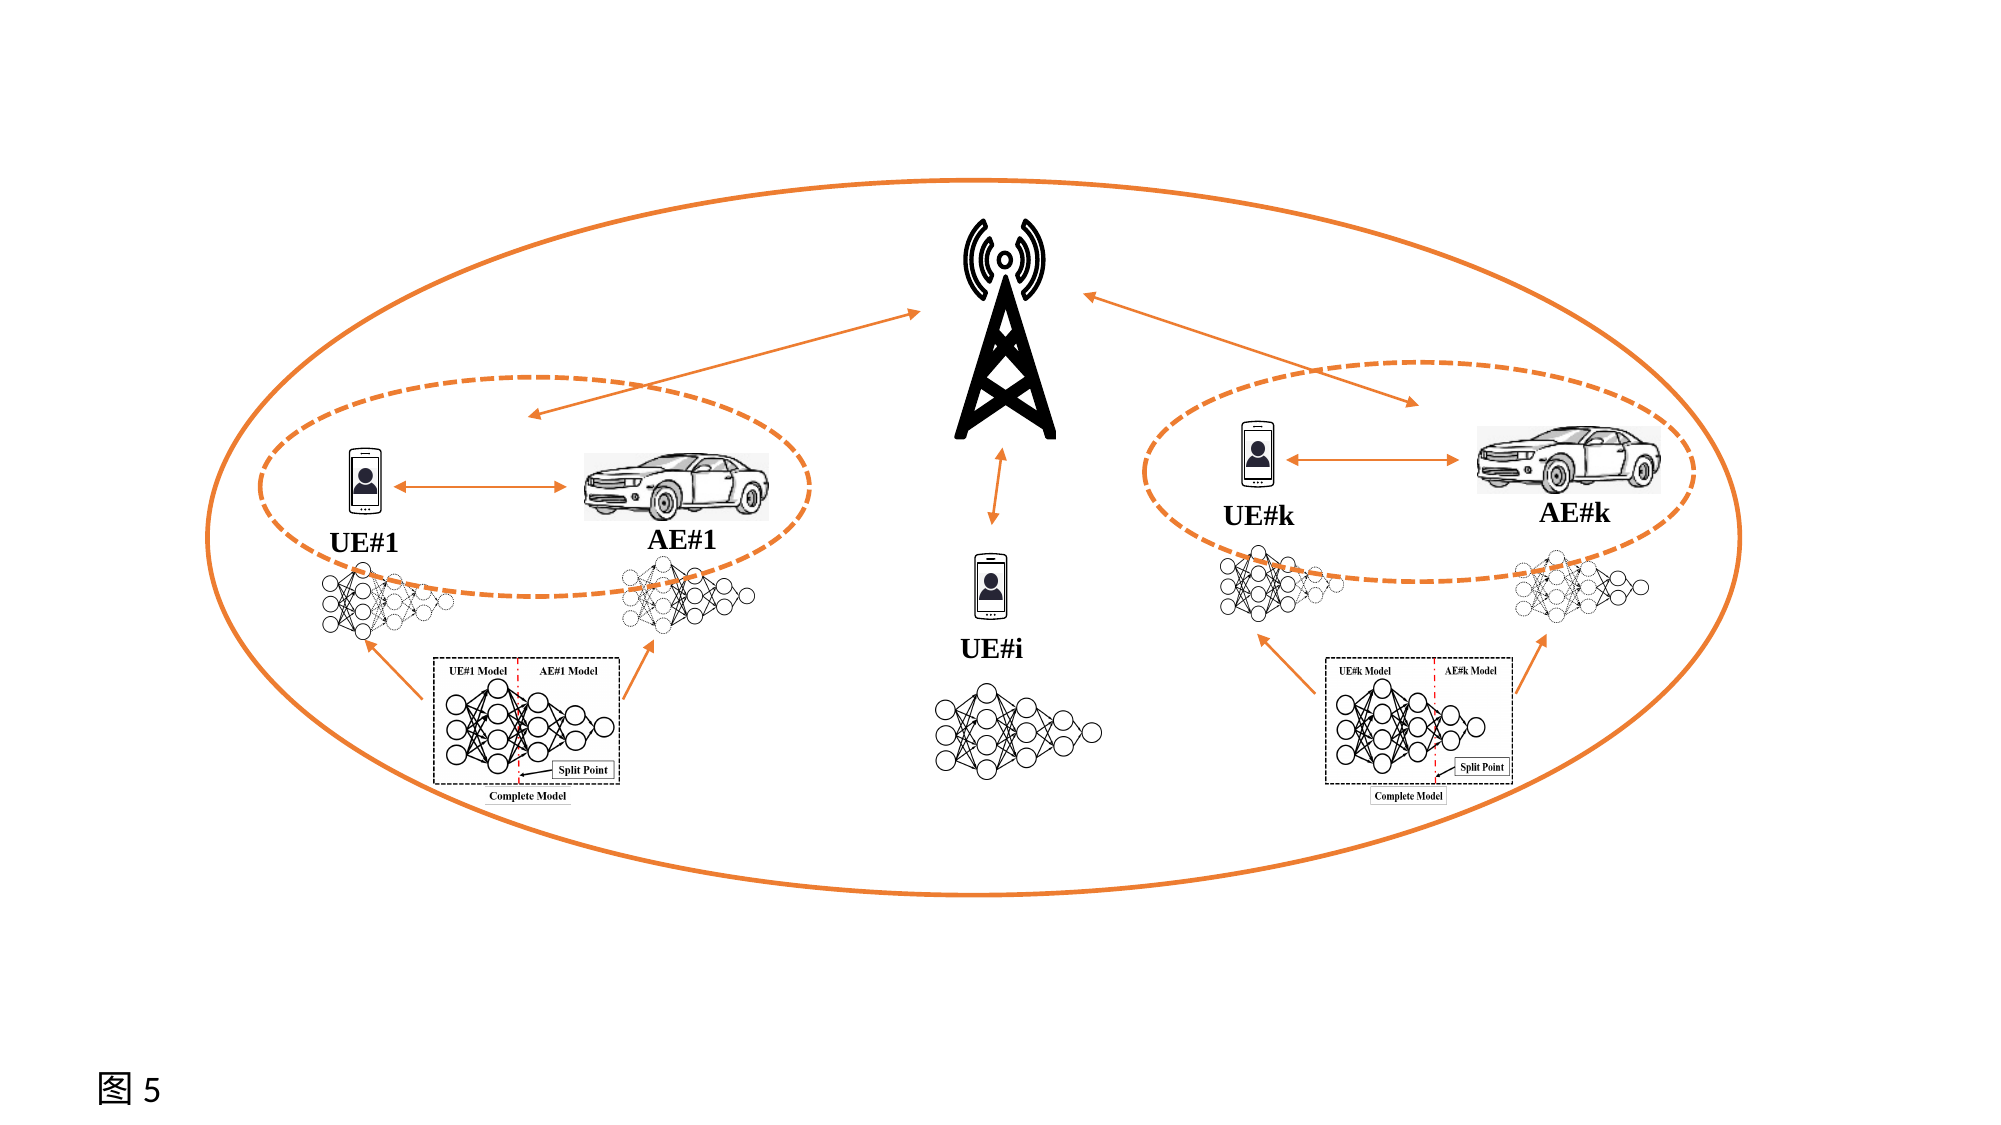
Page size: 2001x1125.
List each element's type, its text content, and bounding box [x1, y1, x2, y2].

text_box 图5 [81, 1057, 220, 1118]
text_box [207, 180, 1740, 896]
